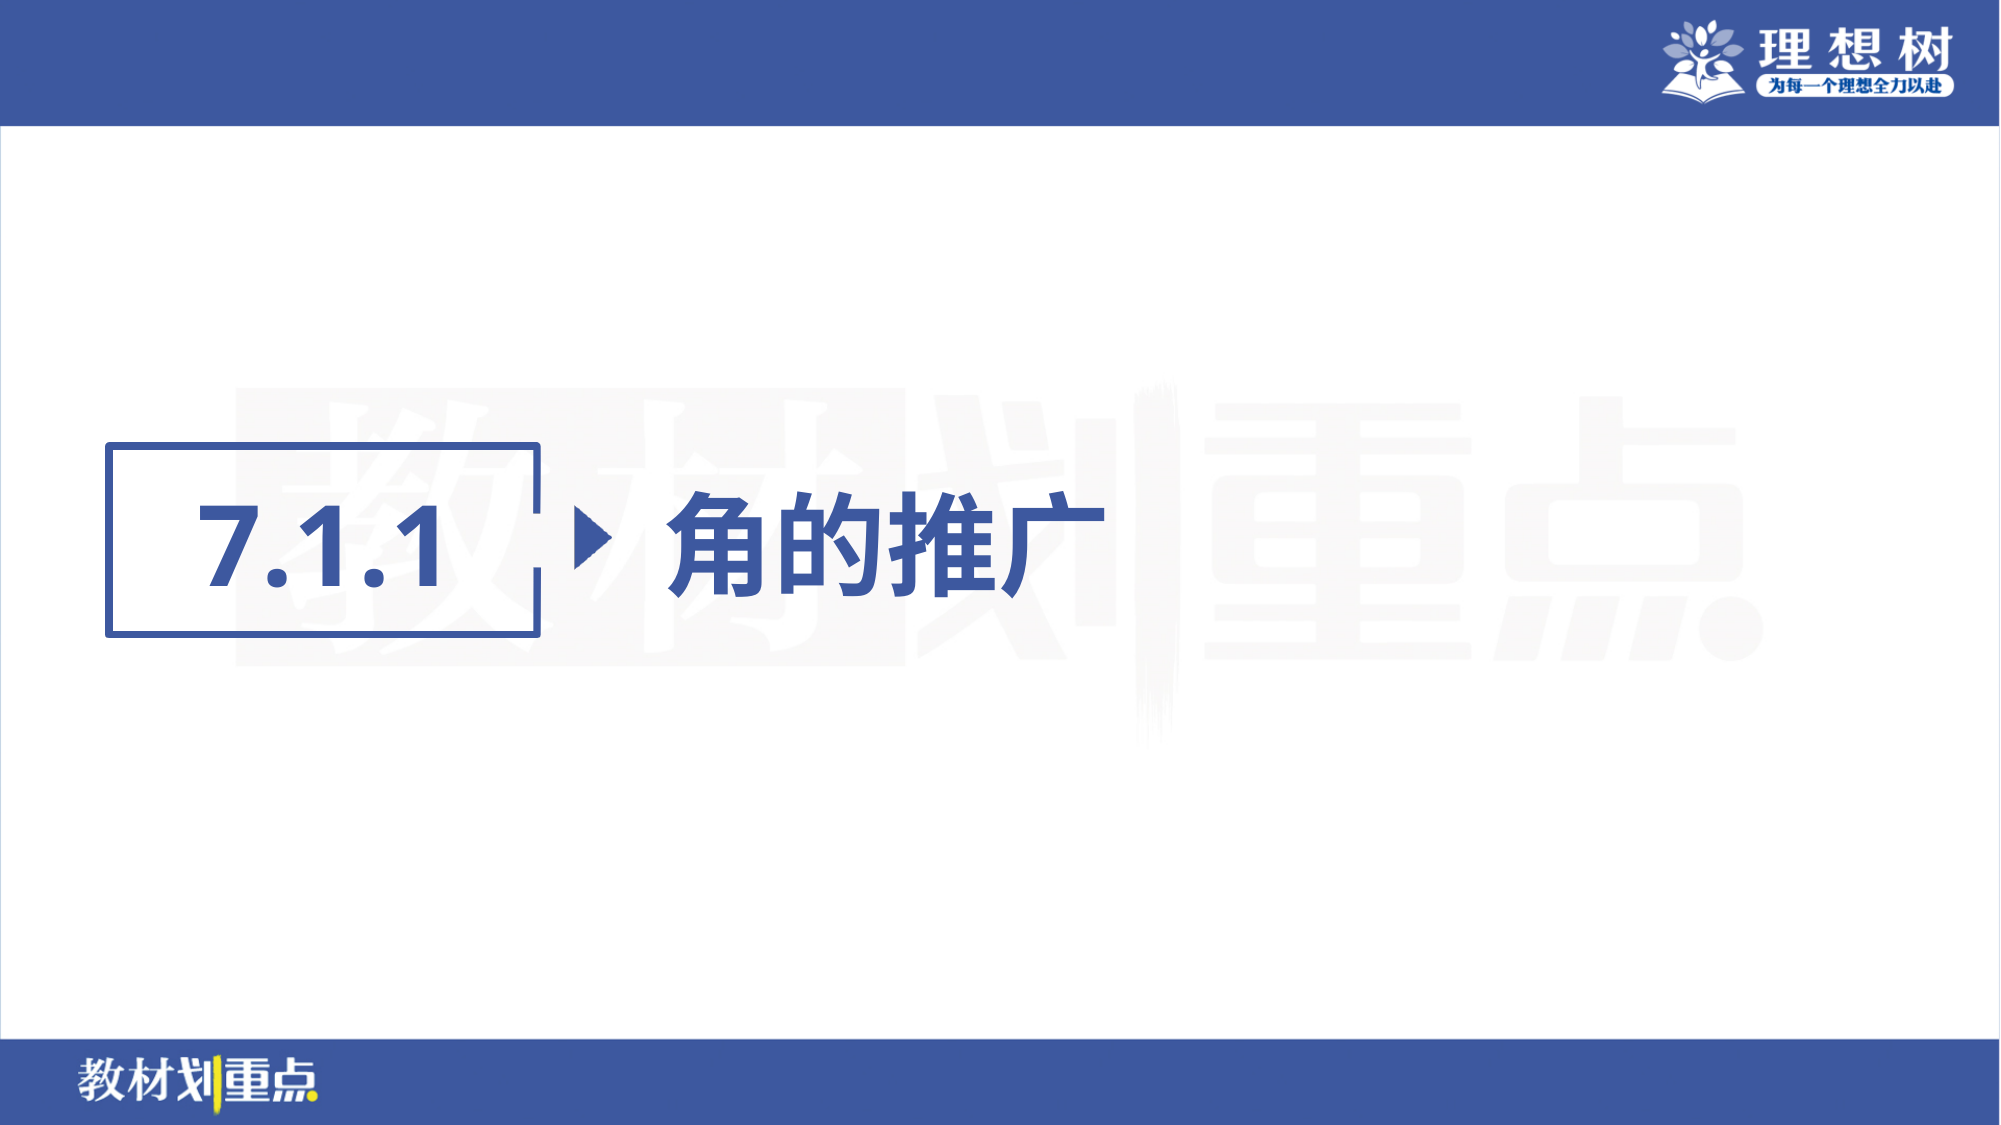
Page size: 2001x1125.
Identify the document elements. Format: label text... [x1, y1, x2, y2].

picture [0, 0, 2000, 1125]
text_box 角的推广 [661, 383, 1982, 698]
